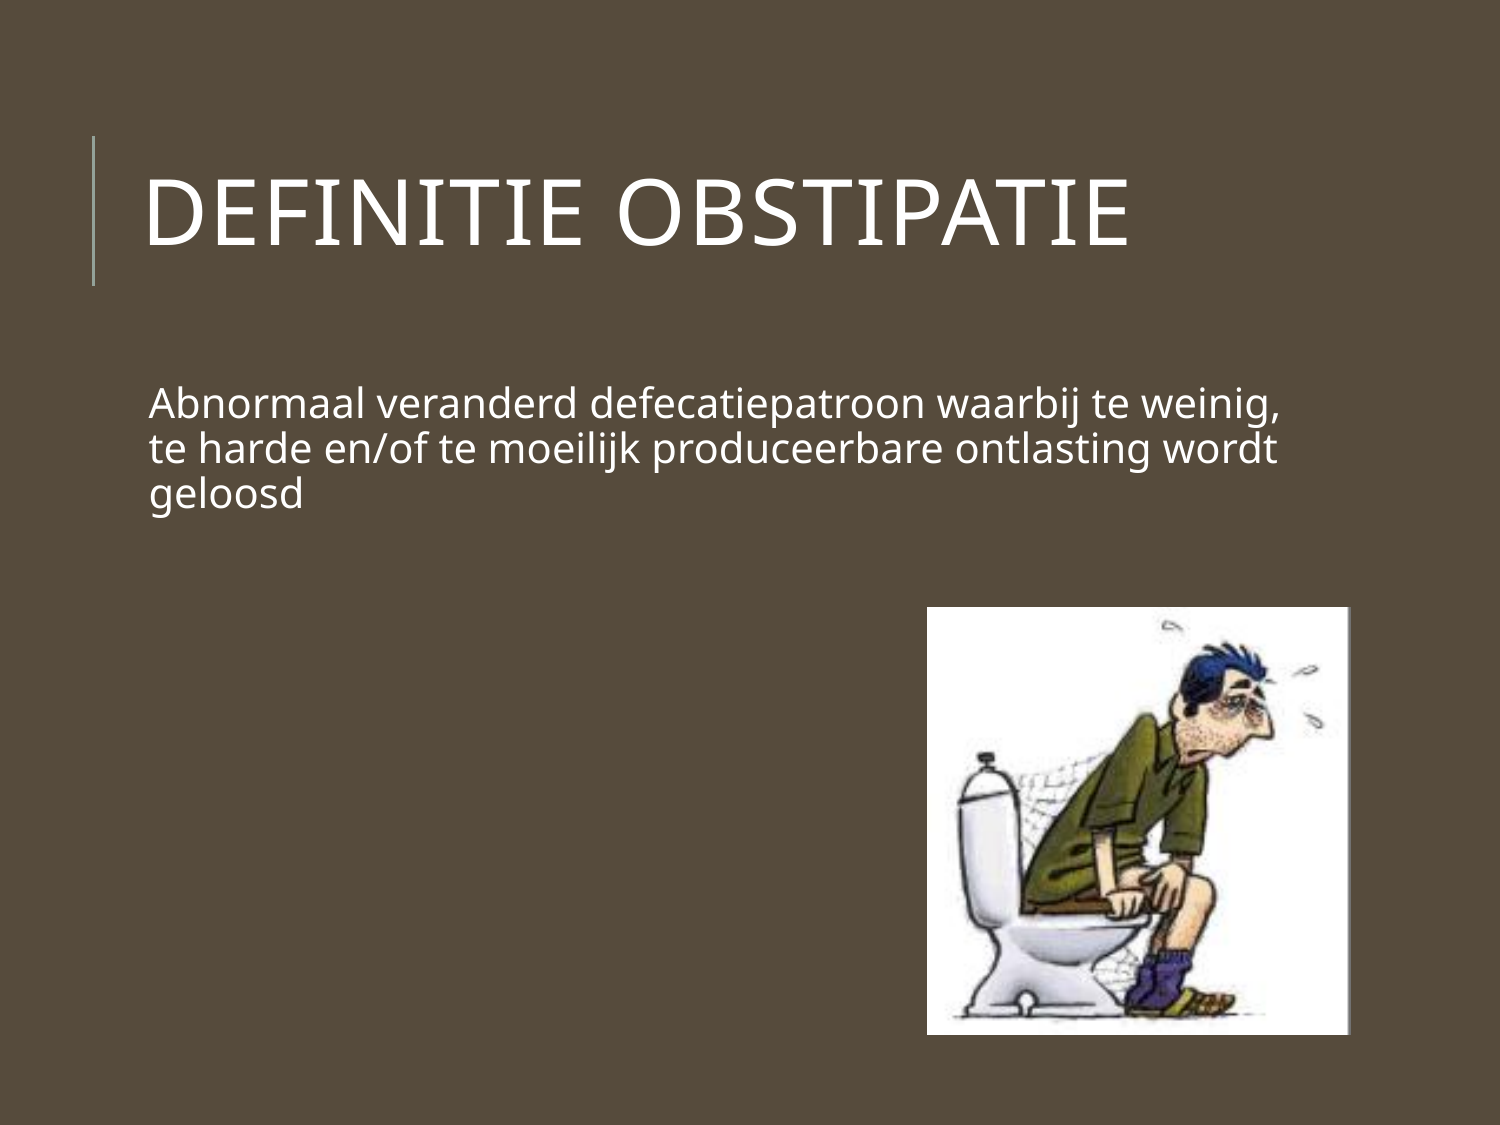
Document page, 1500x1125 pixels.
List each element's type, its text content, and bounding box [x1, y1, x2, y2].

title Definitie obstipatie [126, 96, 1322, 342]
list Abnormaal veranderd defecatiepatroon waarbij te weinig, te harde en/of te moeilijk produceerbare ontlasting wordt geloosd [126, 375, 1322, 1035]
picture [926, 606, 1351, 1036]
